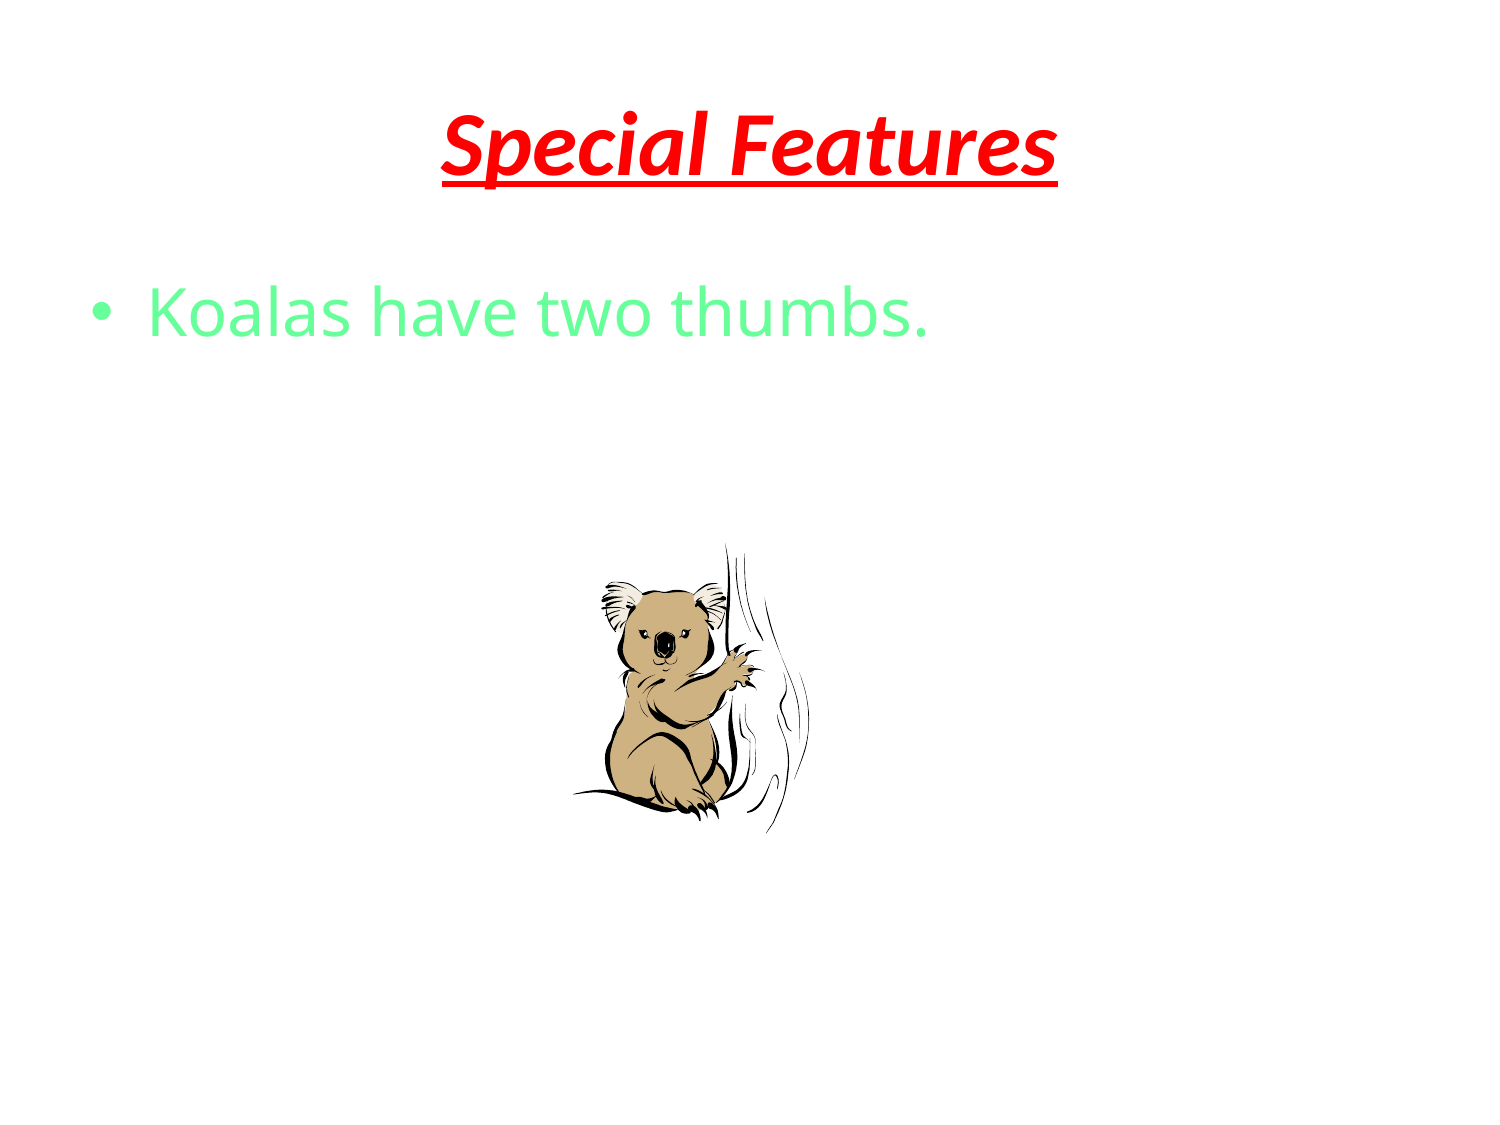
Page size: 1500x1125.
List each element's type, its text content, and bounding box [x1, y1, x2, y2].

picture [572, 542, 811, 847]
list Koalas have two thumbs. [75, 262, 1425, 1005]
title Special Features [75, 45, 1425, 233]
